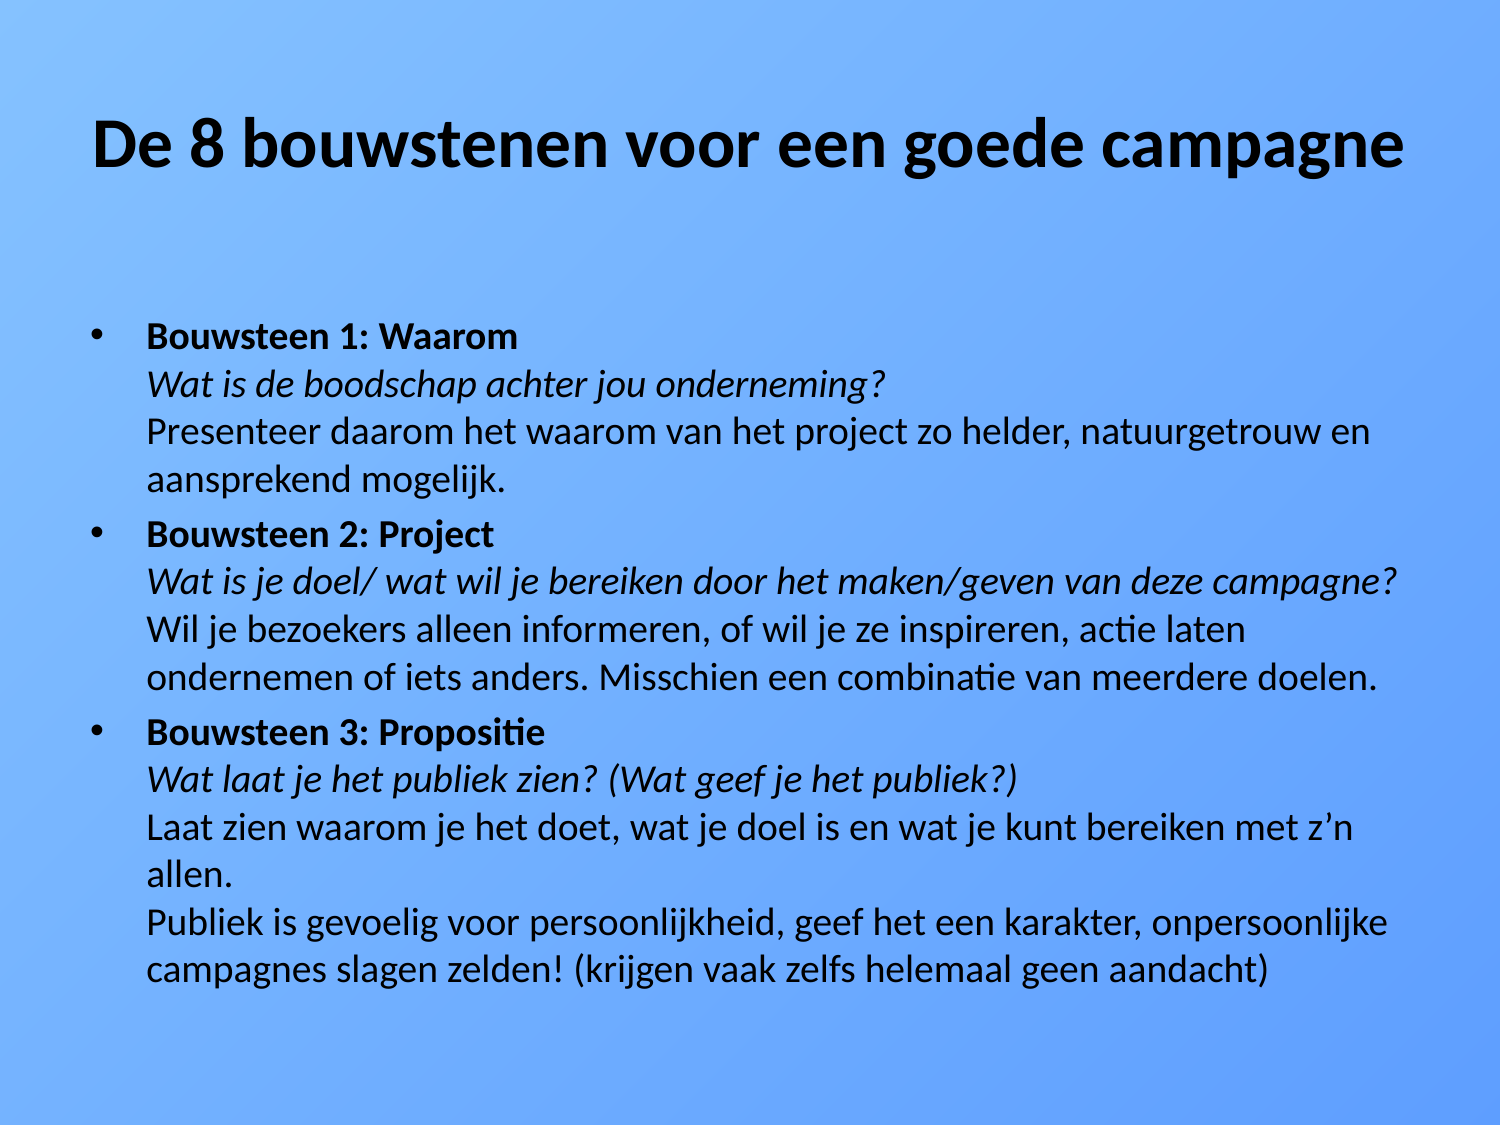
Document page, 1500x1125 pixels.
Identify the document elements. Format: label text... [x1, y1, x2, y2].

list Bouwsteen 1: Waarom Wat is de boodschap achter jou onderneming? Presenteer daarom het waarom van het project zo helder, natuurgetrouw en aansprekend mogelijk. Bouwsteen 2: Project Wat is je doel/ wat wil je bereiken door het maken/geven van deze campagne? Wil je bezoekers alleen informeren, of wil je ze inspireren, actie laten ondernemen of iets anders. Misschien een combinatie van meerdere doelen. Bouwsteen 3: Propositie Wat laat je het publiek zien? (Wat geef je het publiek?) Laat zien waarom je het doet, wat je doel is en wat je kunt bereiken met z’n allen. Publiek is gevoelig voor persoonlijkheid, geef het een karakter, onpersoonlijke campagnes slagen zelden! (krijgen vaak zelfs helemaal geen aandacht) [75, 302, 1425, 1083]
title De 8 bouwstenen voor een goede campagne [75, 45, 1425, 233]
